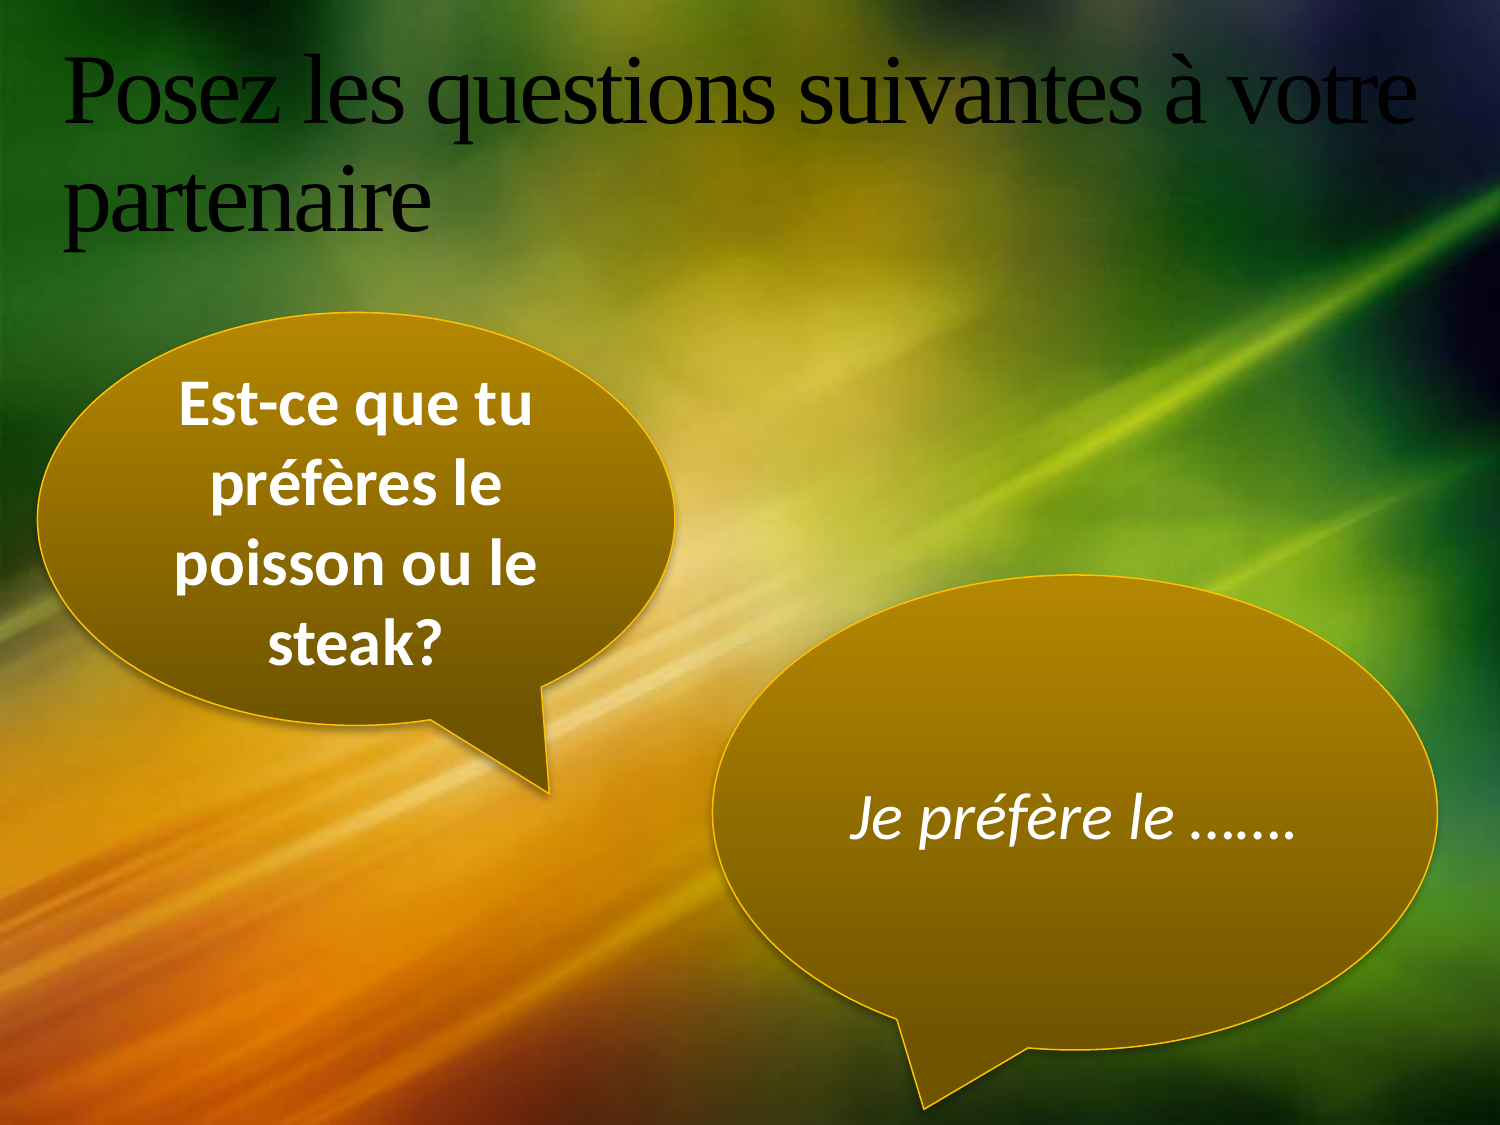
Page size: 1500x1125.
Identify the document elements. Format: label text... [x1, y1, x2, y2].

picture [0, 0, 1500, 1125]
text_box Est-ce que tu préfères le poisson ou le steak? [36, 311, 676, 795]
text_box Je préfère le ……. [711, 574, 1439, 1111]
title Posez les questions suivantes à votre partenaire [62, 37, 1438, 256]
